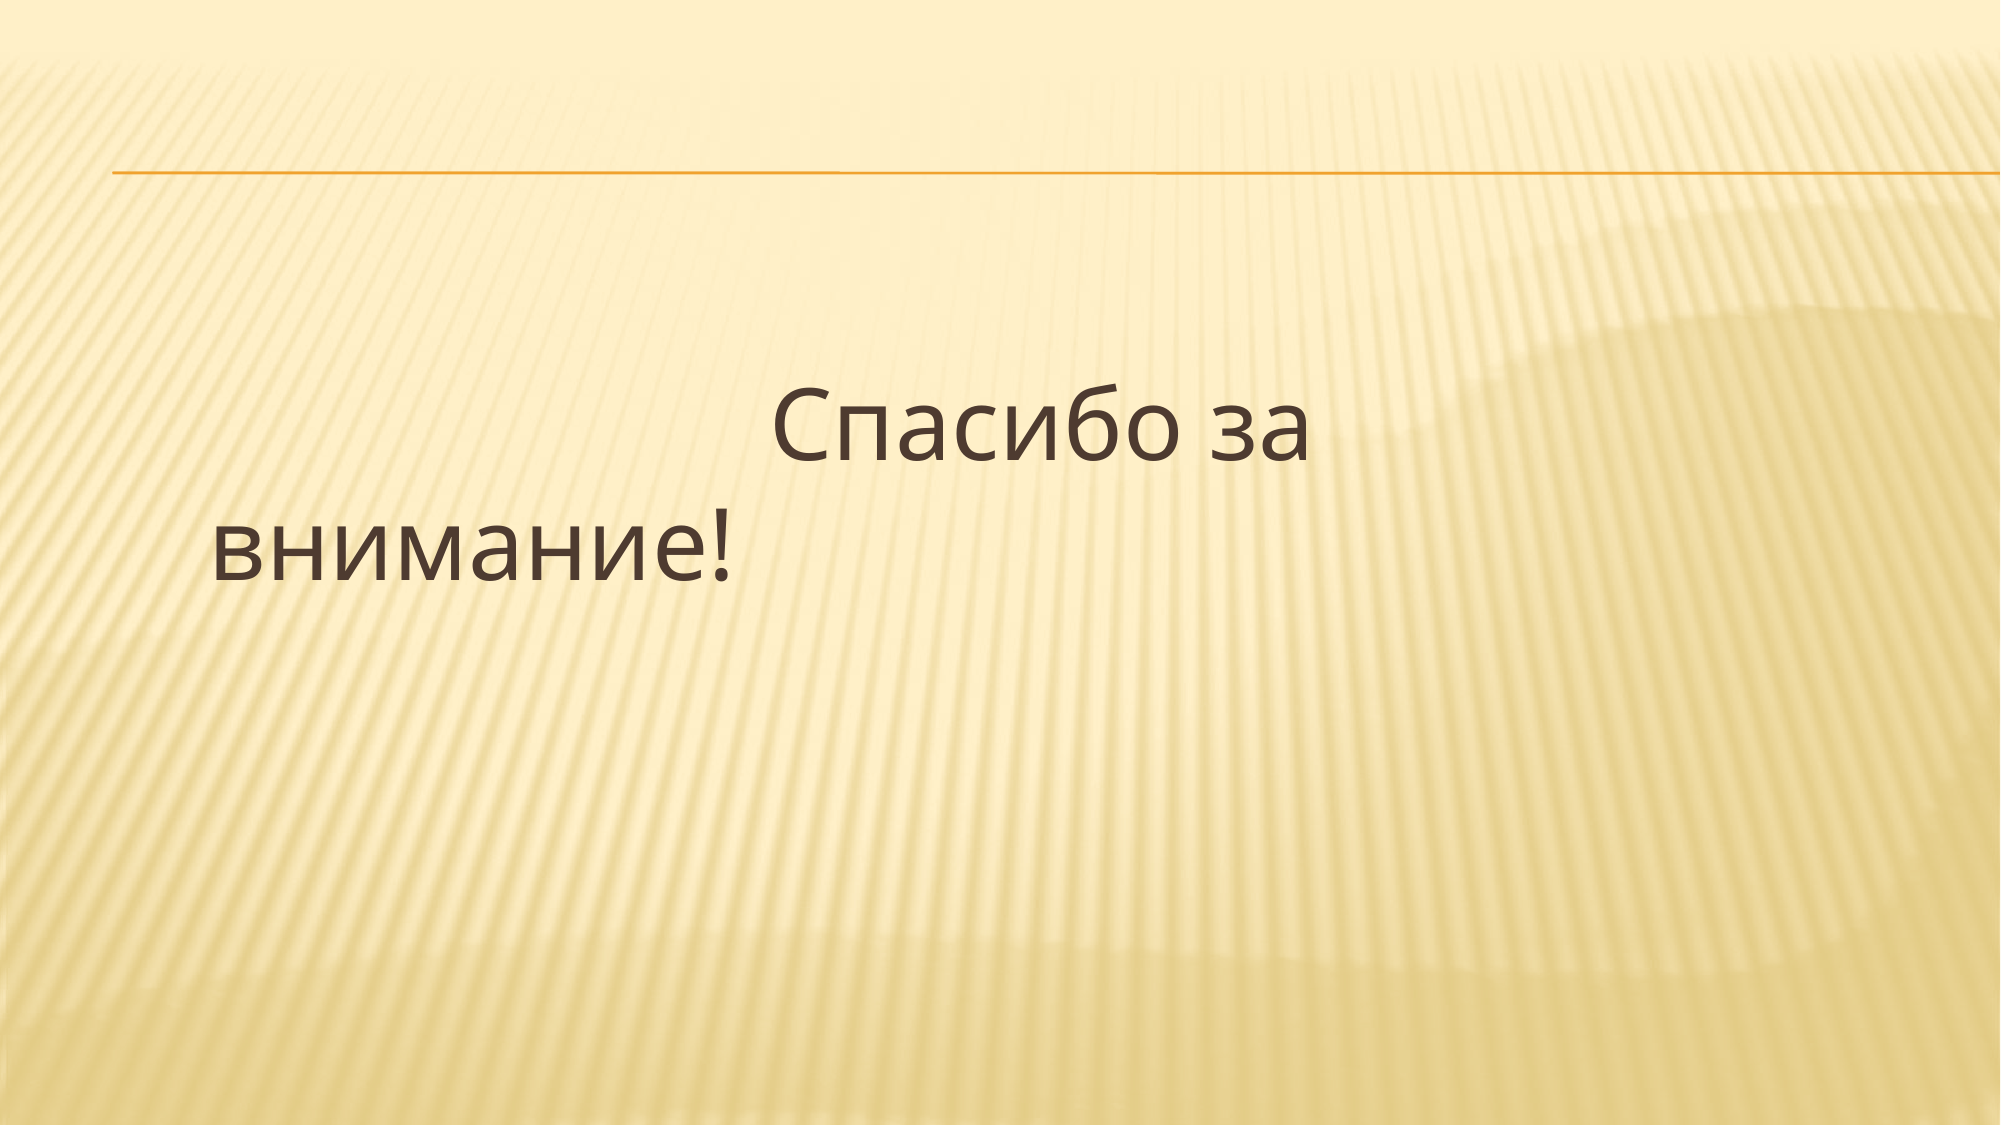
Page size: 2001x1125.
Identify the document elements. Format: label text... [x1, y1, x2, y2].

list Спасибо за внимание! [137, 66, 1863, 1014]
